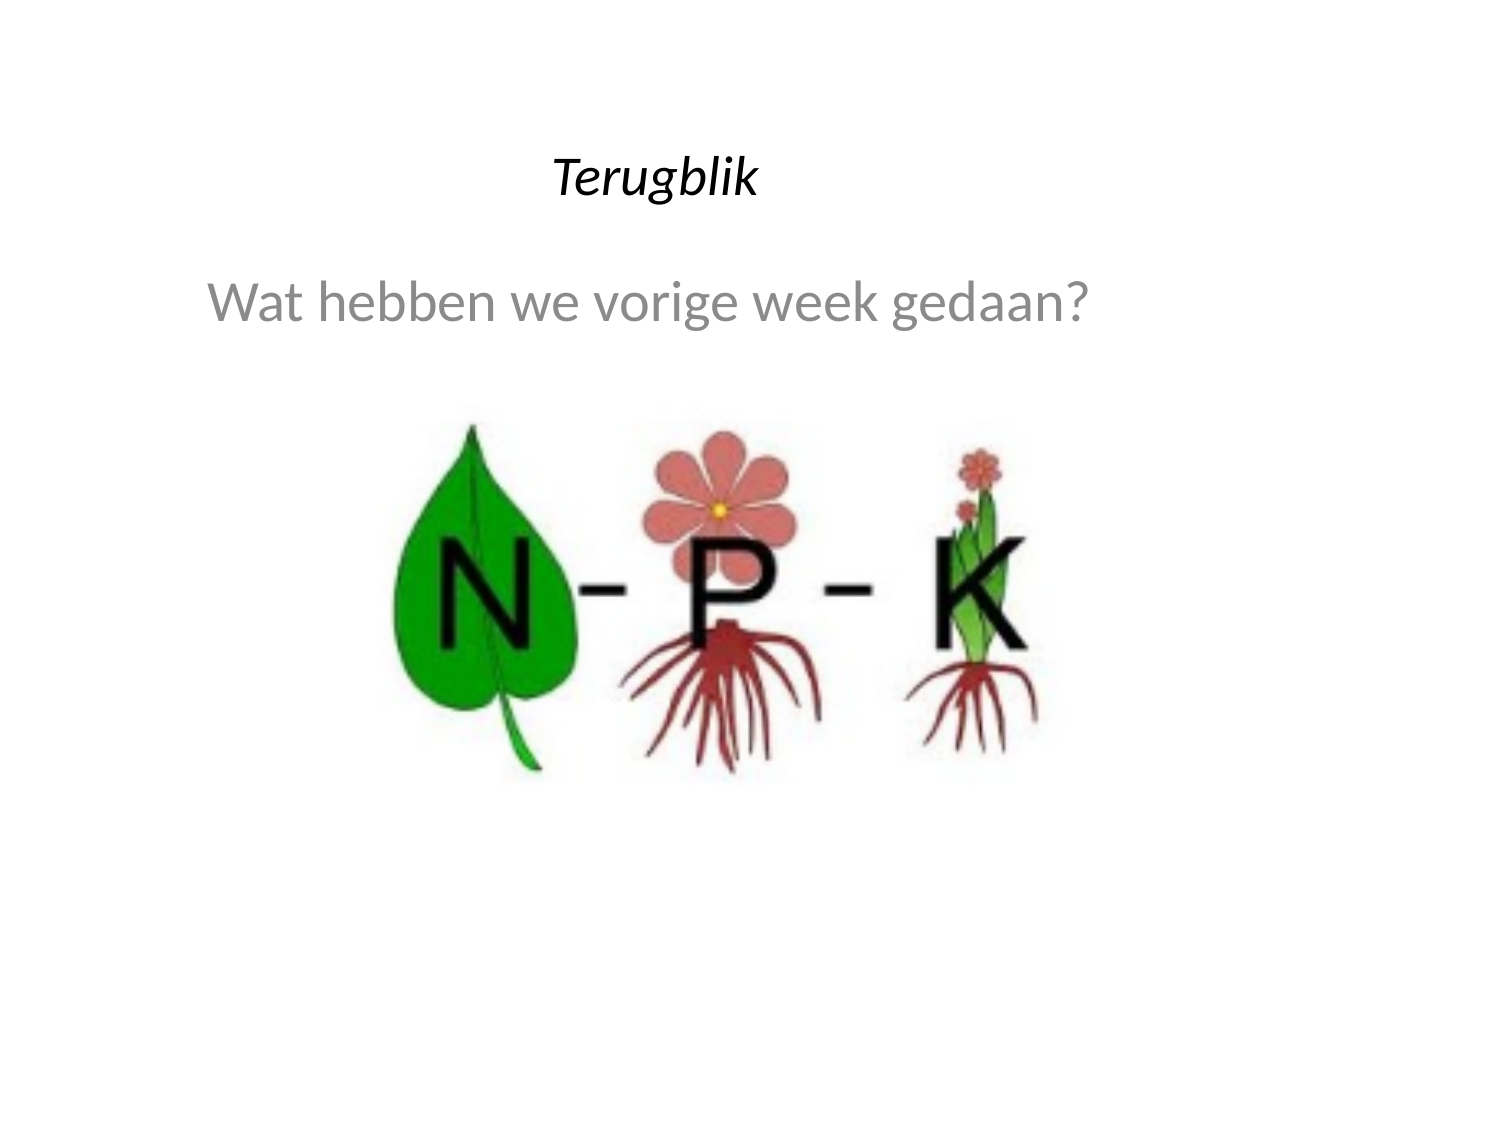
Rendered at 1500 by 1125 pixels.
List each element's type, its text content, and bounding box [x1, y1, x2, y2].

picture [309, 370, 1121, 824]
subtitle Wat hebben we vorige week gedaan? [64, 255, 1235, 882]
title Terugblik [112, 101, 1199, 244]
